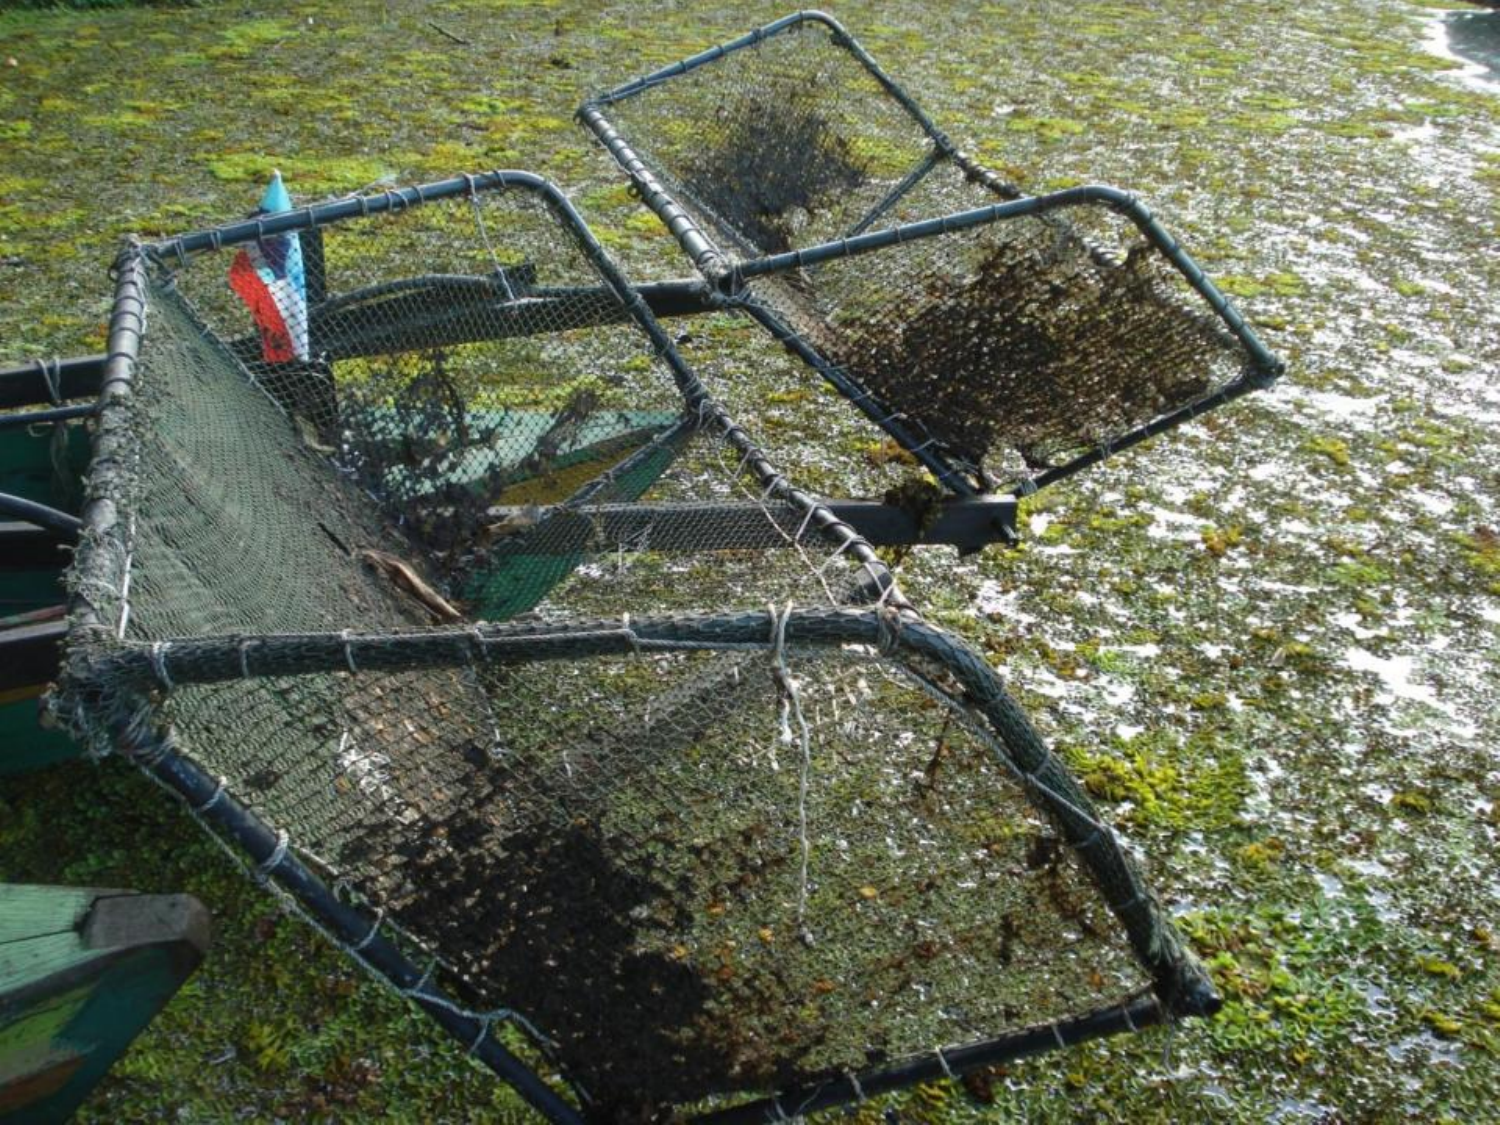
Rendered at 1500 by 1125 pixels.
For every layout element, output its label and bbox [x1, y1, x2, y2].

list [0, 0, 1500, 1125]
